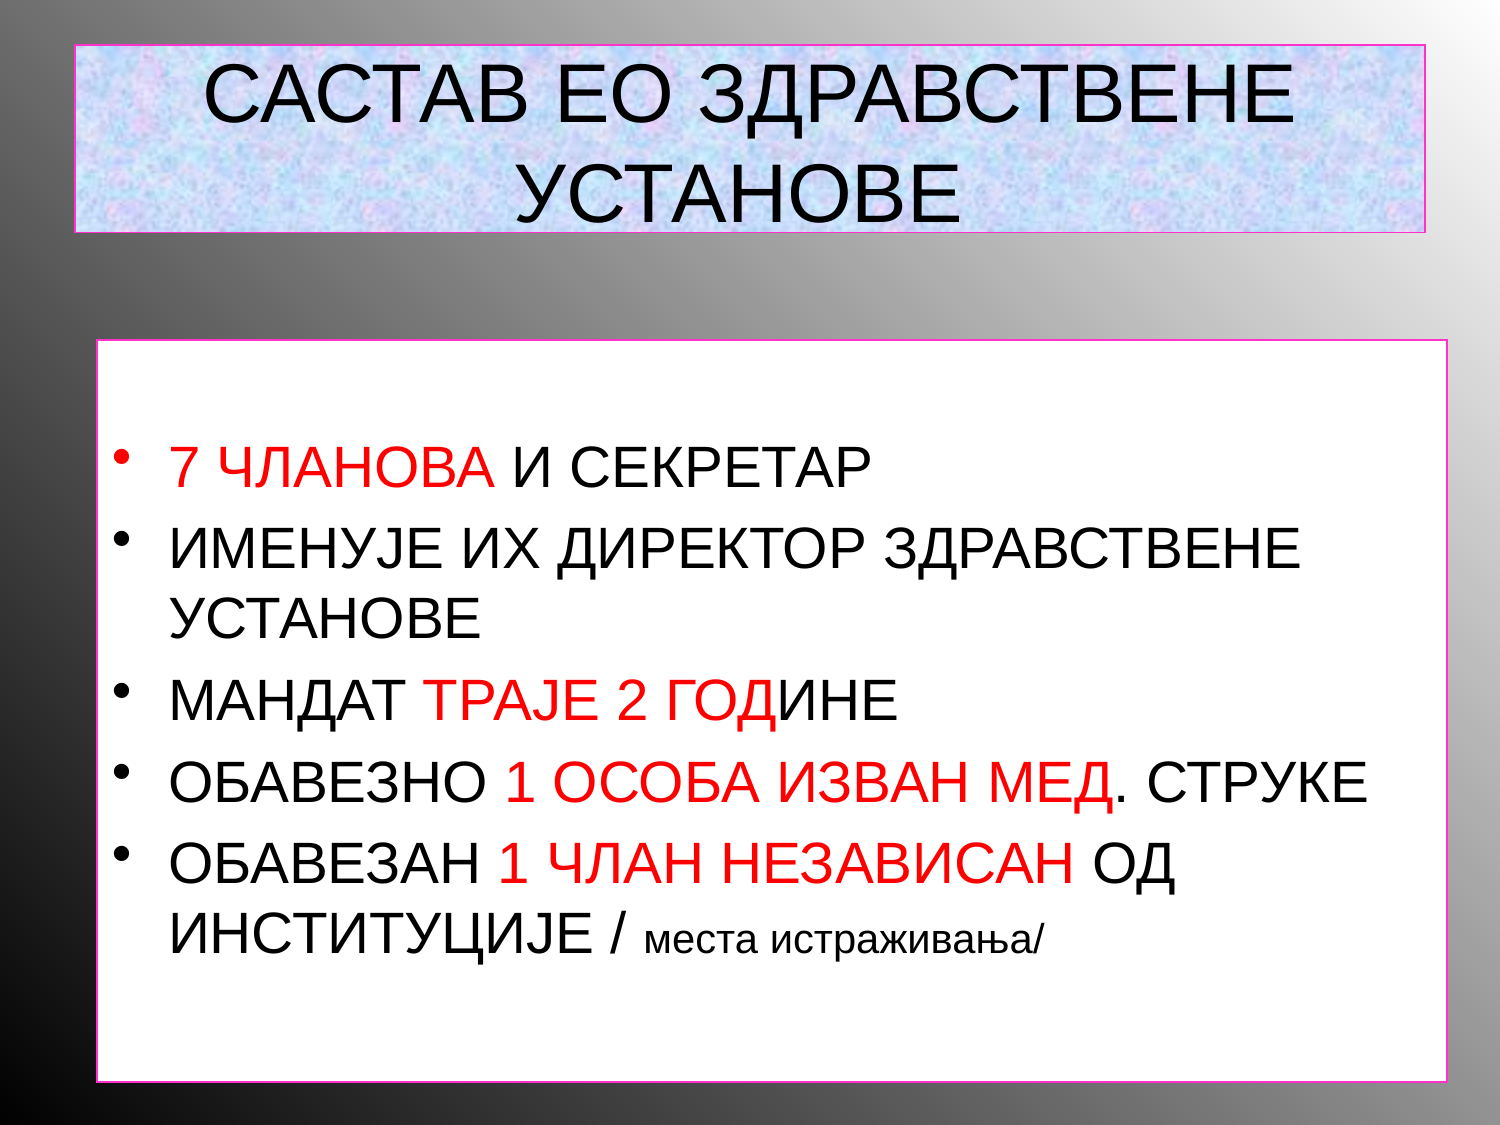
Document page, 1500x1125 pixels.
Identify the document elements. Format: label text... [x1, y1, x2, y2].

list 7 ЧЛАНОВА И СЕКРЕТАР ИМЕНУЈЕ ИХ ДИРЕКТОР ЗДРАВСТВЕНЕ УСТАНОВЕ МАНДАТ ТРАЈЕ 2 ГОДИНЕ ОБАВЕЗНО 1 ОСОБА ИЗВАН МЕД. СТРУКЕ ОБАВЕЗАН 1 ЧЛАН НЕЗАВИСАН ОД ИНСТИТУЦИЈЕ / места истраживања/ [96, 339, 1448, 1083]
title САСТАВ ЕО ЗДРАВСТВЕНЕ УСТАНОВЕ [74, 44, 1426, 233]
